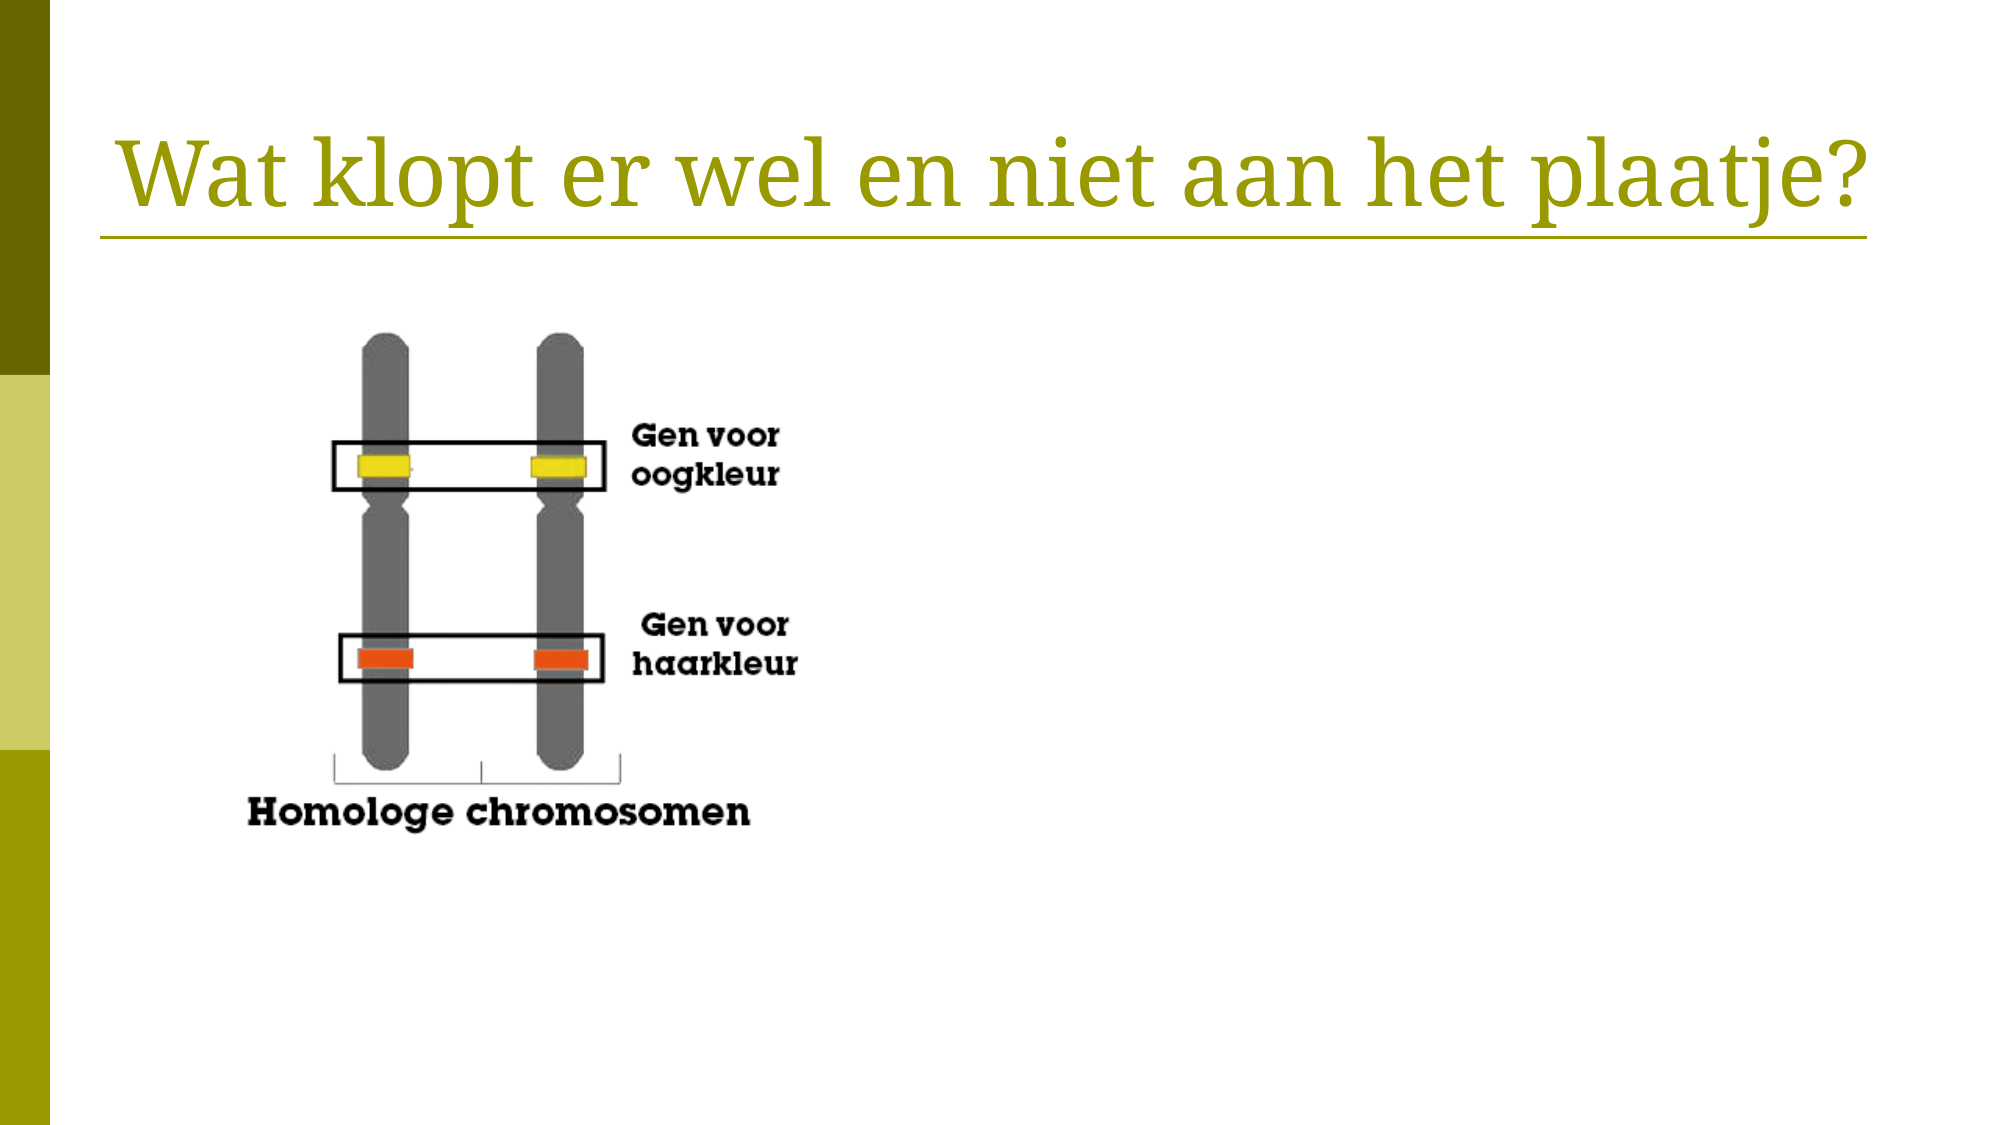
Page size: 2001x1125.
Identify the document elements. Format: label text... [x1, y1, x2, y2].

title Wat klopt er wel en niet aan het plaatje? [99, 45, 1900, 233]
picture [234, 331, 851, 838]
